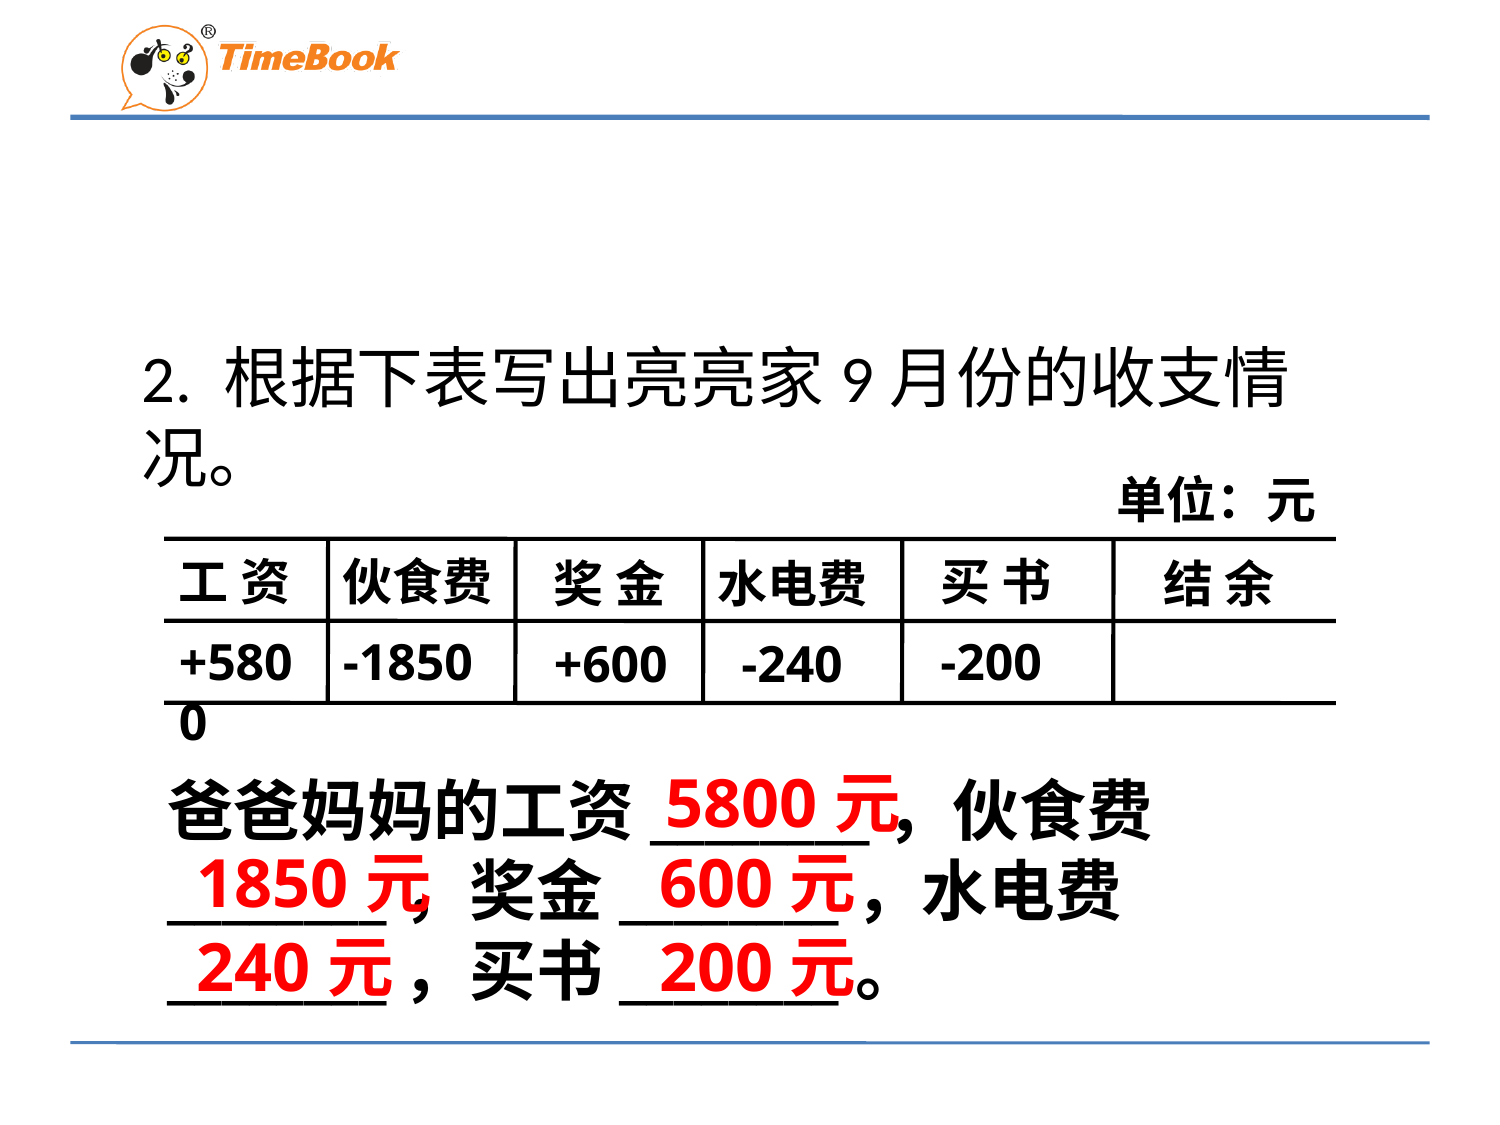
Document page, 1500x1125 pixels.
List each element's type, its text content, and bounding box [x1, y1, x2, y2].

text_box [163, 460, 1395, 704]
text_box 240元 [181, 917, 463, 1013]
text_box 600元 [644, 833, 926, 917]
text_box 爸爸妈妈的工资________，伙食费________，奖金________，水电费________，买书________。 [152, 761, 1336, 1032]
text_box 1850元 [181, 833, 463, 917]
text_box 5800元 [650, 753, 932, 849]
list 2. 根据下表写出亮亮家9月份的收支情况。 [127, 328, 1428, 446]
picture [118, 22, 408, 113]
text_box 200元 [644, 917, 926, 1013]
